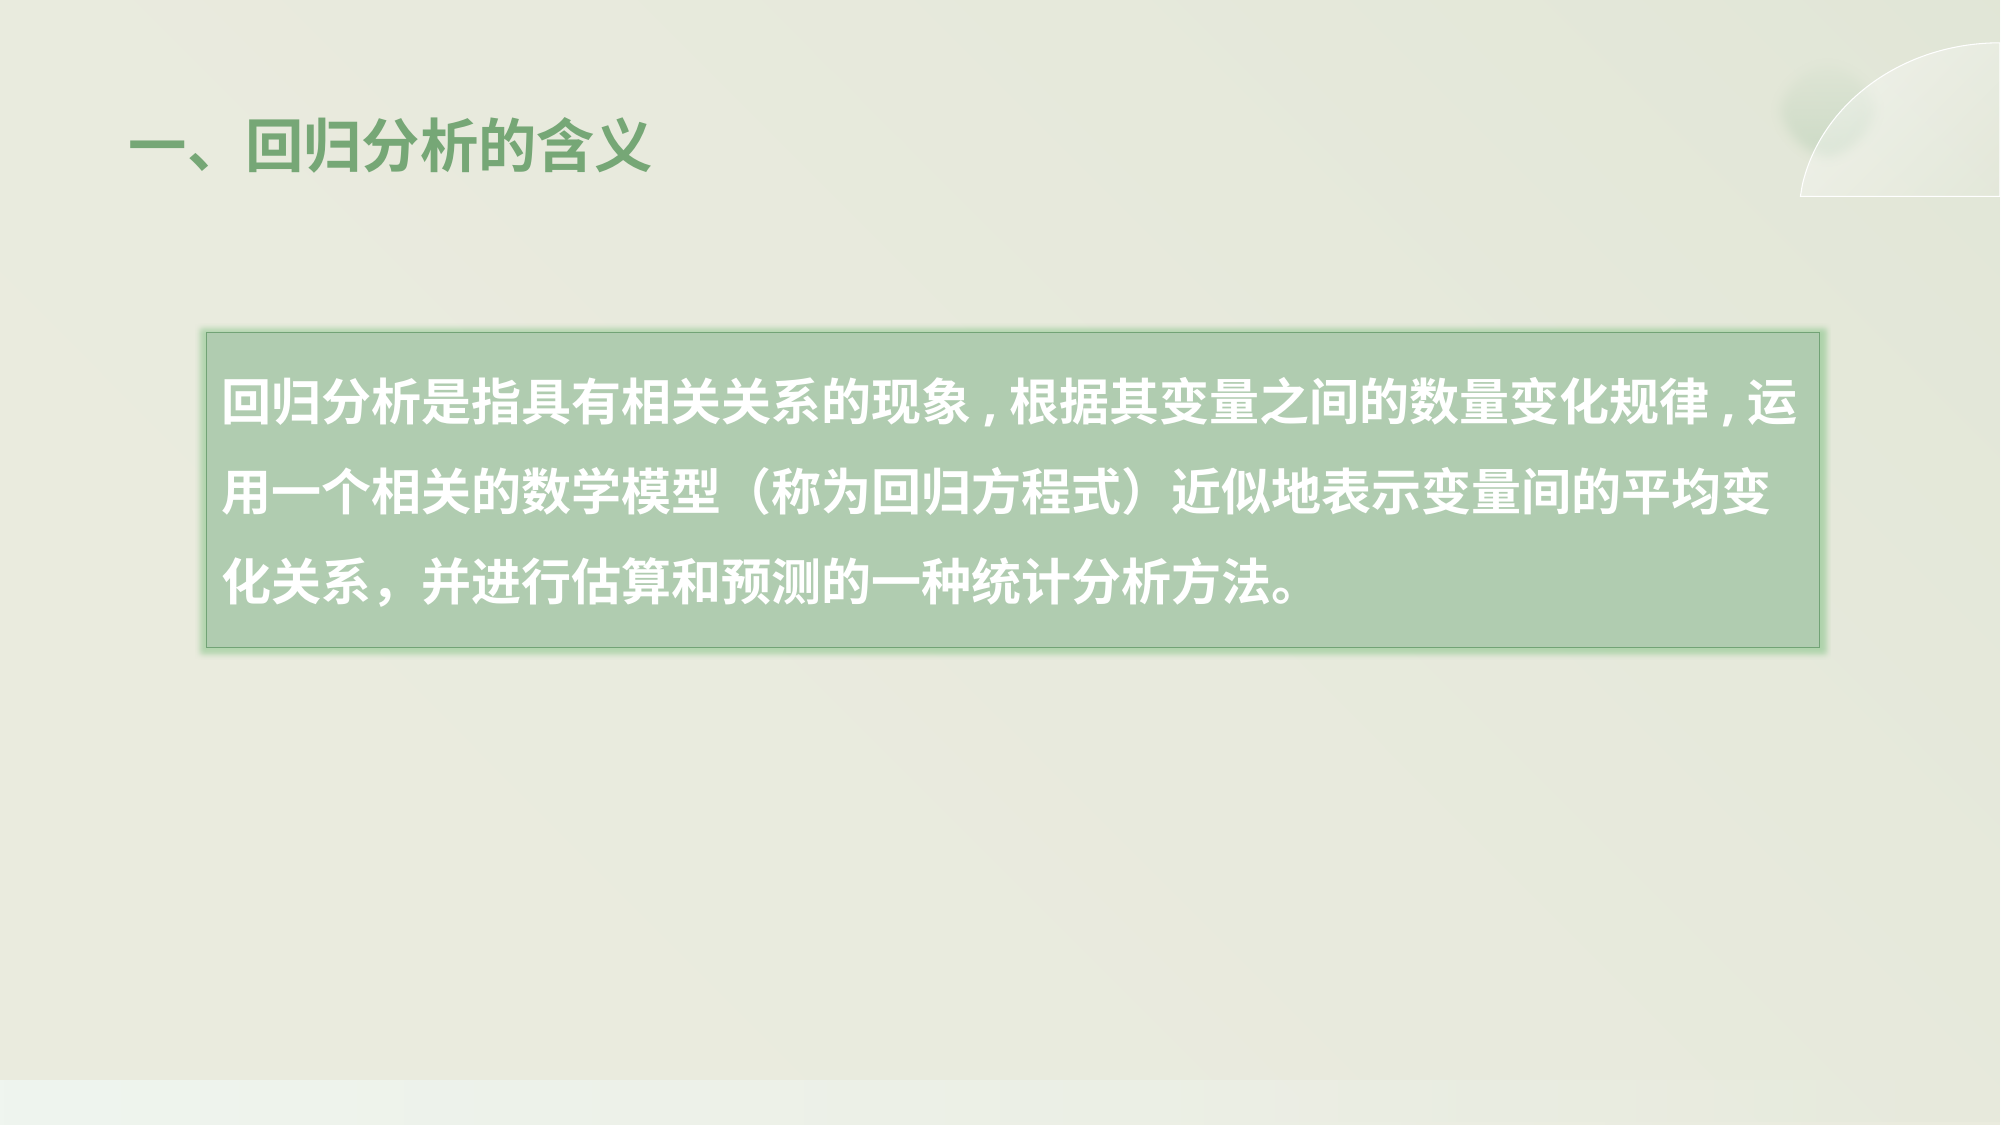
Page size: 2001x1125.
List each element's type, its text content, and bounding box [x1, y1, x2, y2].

text_box 一、回归分析的含义 [114, 73, 1079, 224]
text_box 回归分析是指具有相关关系的现象,根据其变量之间的数量变化规律,运用一个相关的数学模型（称为回归方程式）近似地表示变量间的平均变化关系，并进行估算和预测的一种统计分析方法。 [206, 332, 1820, 648]
